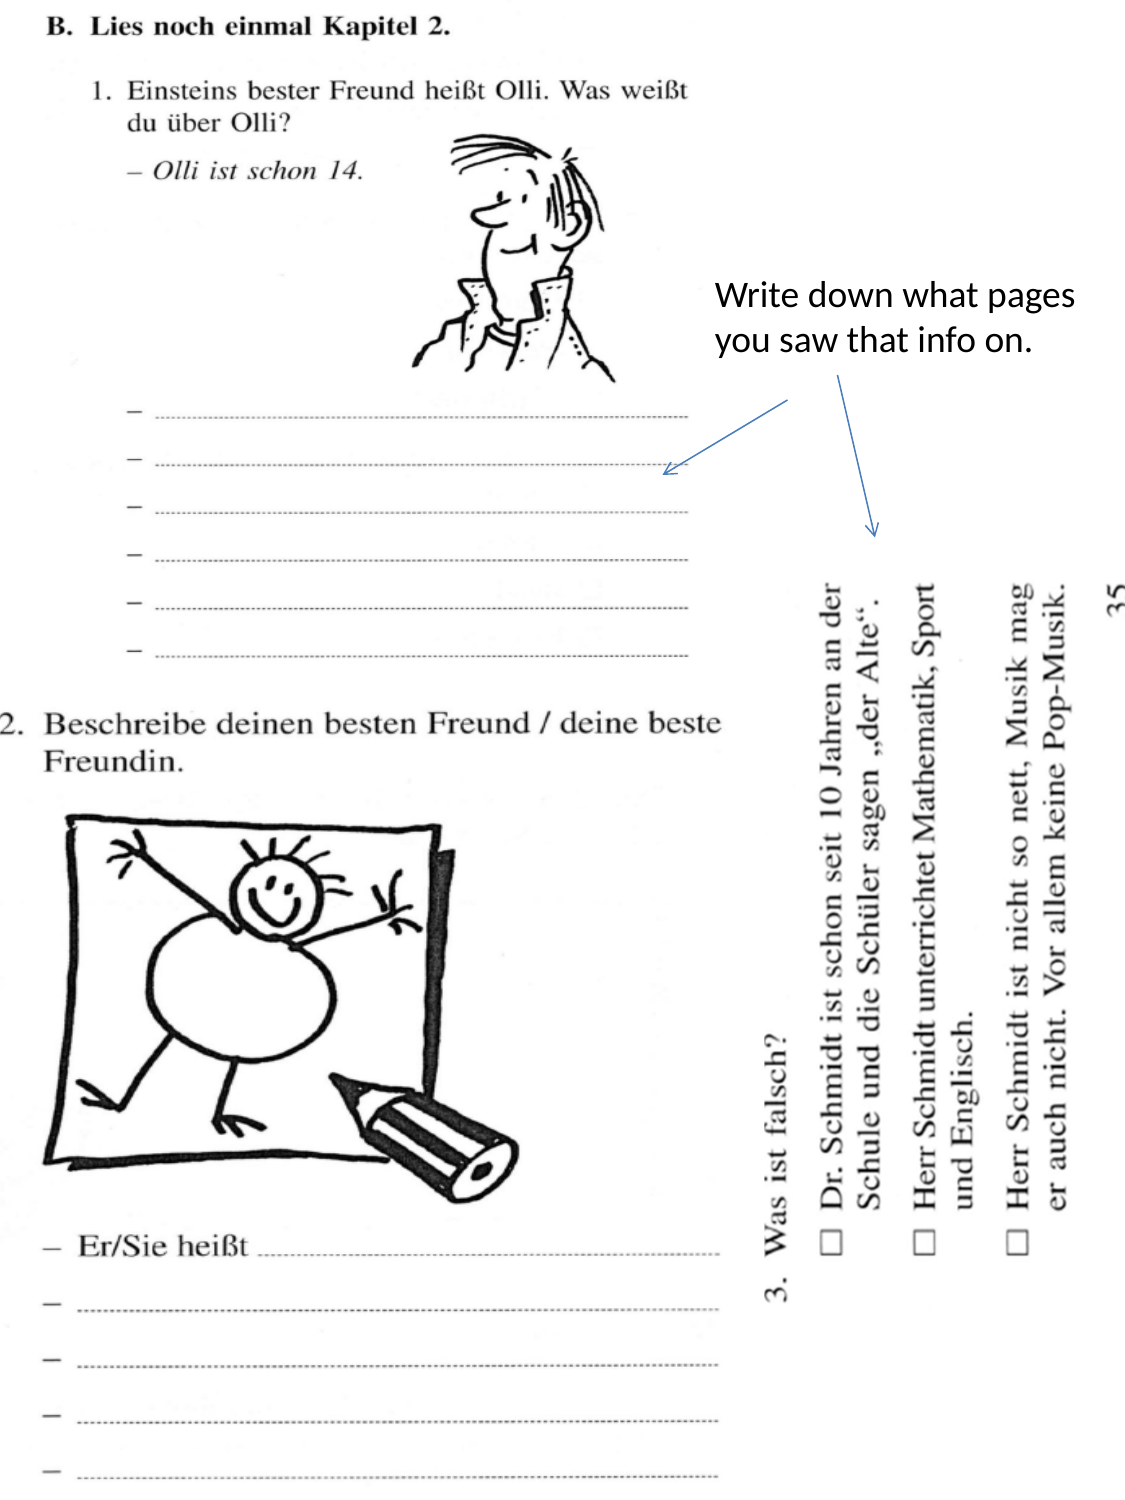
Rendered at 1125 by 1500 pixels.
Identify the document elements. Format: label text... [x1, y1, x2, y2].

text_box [837, 374, 876, 538]
picture [0, 0, 1125, 1500]
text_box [662, 399, 788, 476]
text_box Write down what pages you saw that info on. [755, 262, 1125, 368]
